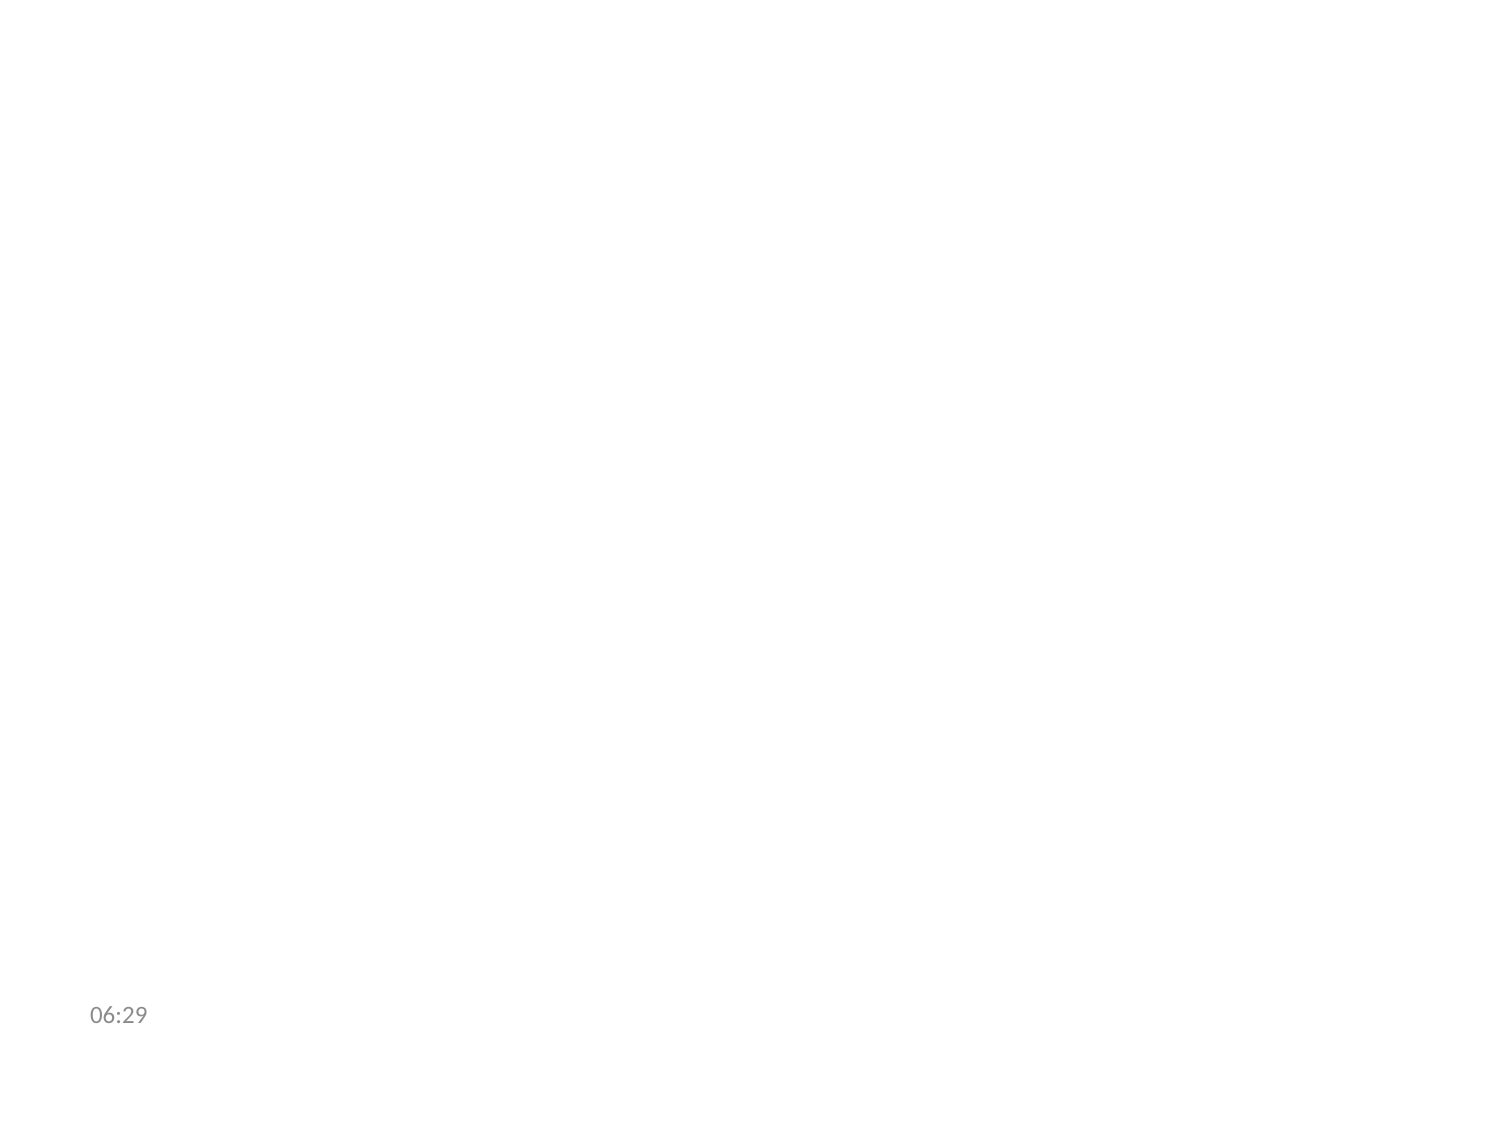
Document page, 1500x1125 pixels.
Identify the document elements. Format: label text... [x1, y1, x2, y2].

text_box 15:35 [75, 983, 425, 1044]
